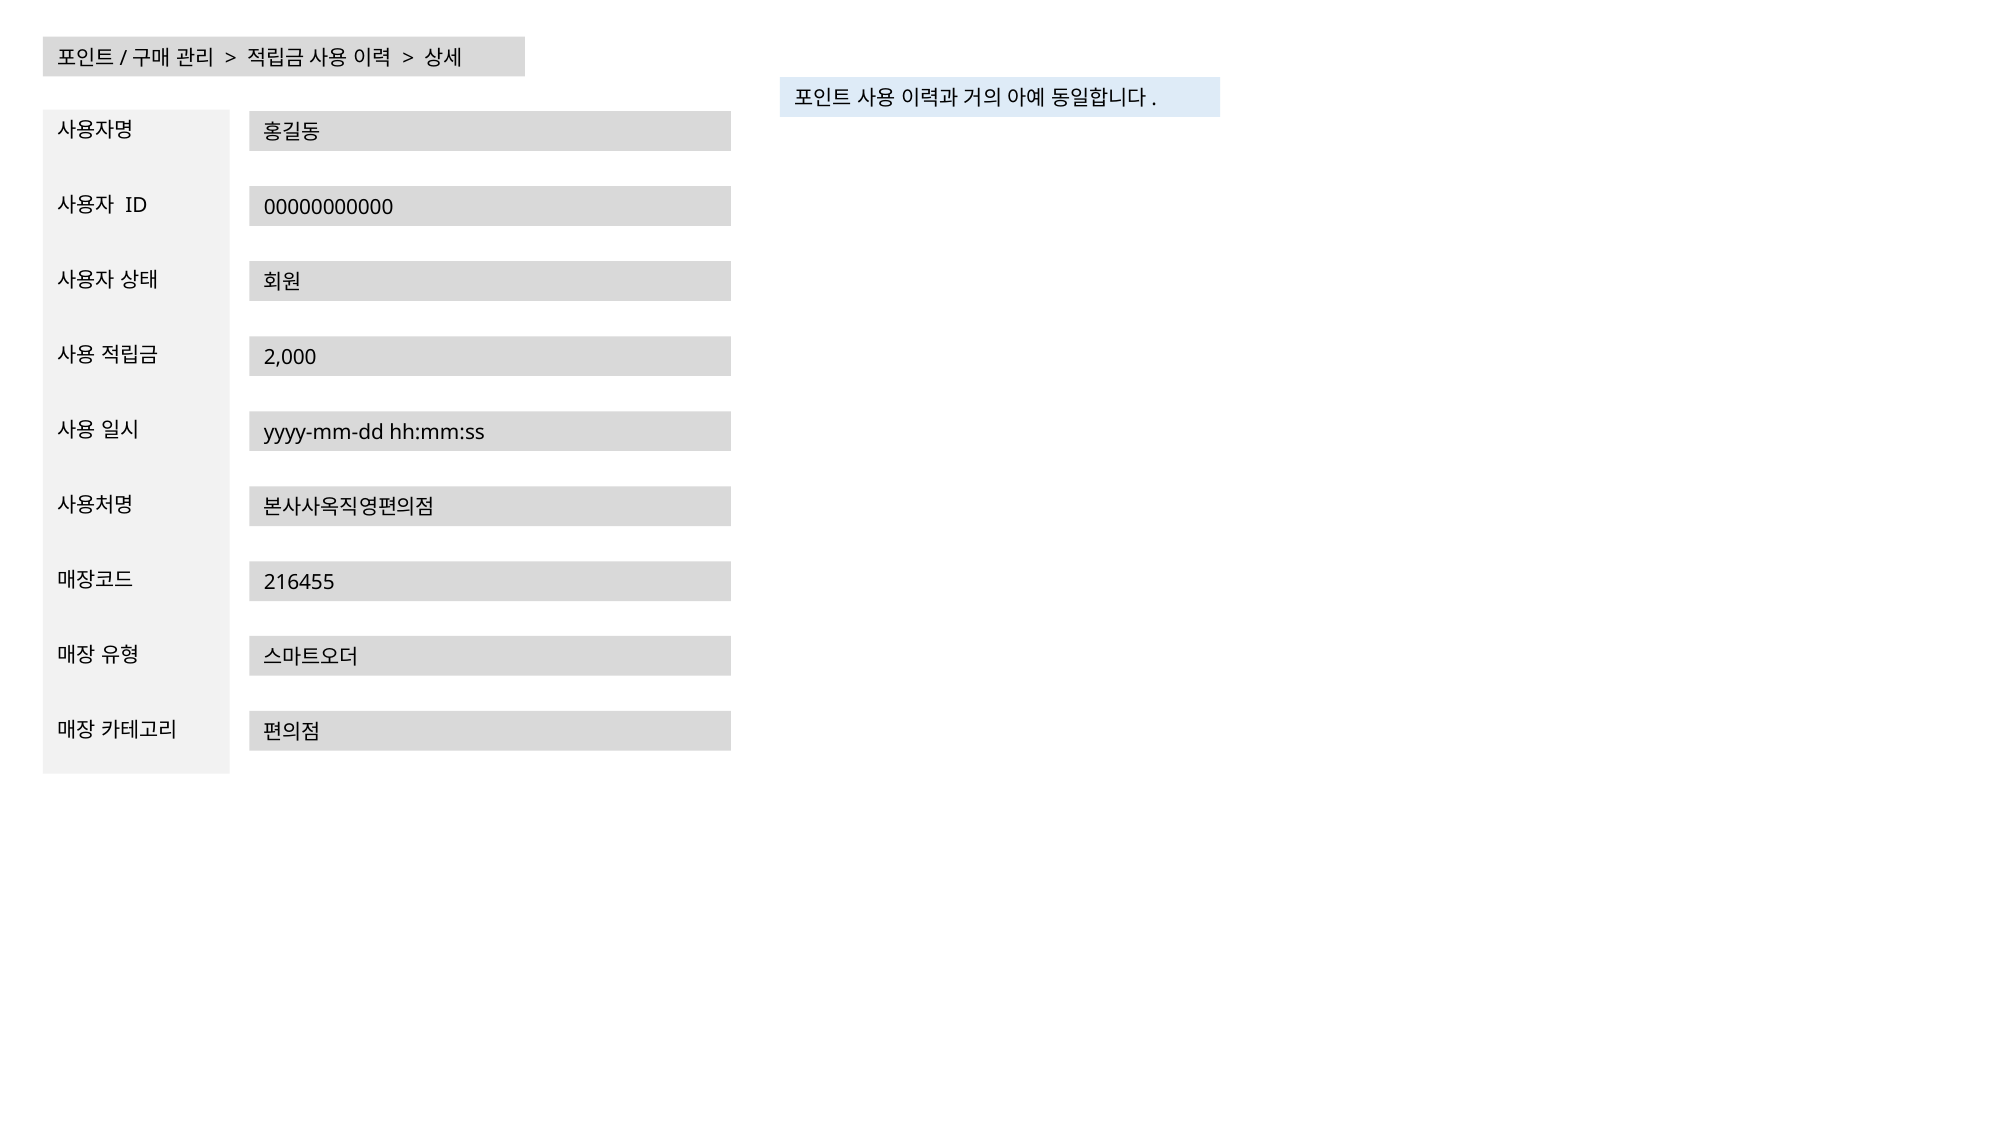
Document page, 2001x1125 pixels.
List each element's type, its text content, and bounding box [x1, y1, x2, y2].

text_box 본사사옥직영편의점 [249, 486, 731, 527]
text_box 216455 [249, 561, 731, 602]
text_box 스마트오더 [249, 635, 731, 676]
text_box 포인트/구매 관리 > 적립금 사용 이력 > 상세 [42, 36, 525, 77]
text_box 00000000000 [249, 186, 731, 226]
text_box yyyy-mm-dd hh:mm:ss [249, 411, 731, 451]
text_box 사용자명 사용자 ID 사용자 상태 사용 적립금 사용 일시 사용처명 매장코드 매장 유형 매장 카테고리 [42, 109, 230, 774]
text_box 편의점 [249, 710, 731, 751]
text_box 포인트 사용 이력과 거의 아예 동일합니다. [779, 77, 1221, 117]
text_box 홍길동 [249, 111, 731, 151]
text_box 2,000 [249, 336, 731, 376]
text_box 회원 [249, 261, 731, 301]
